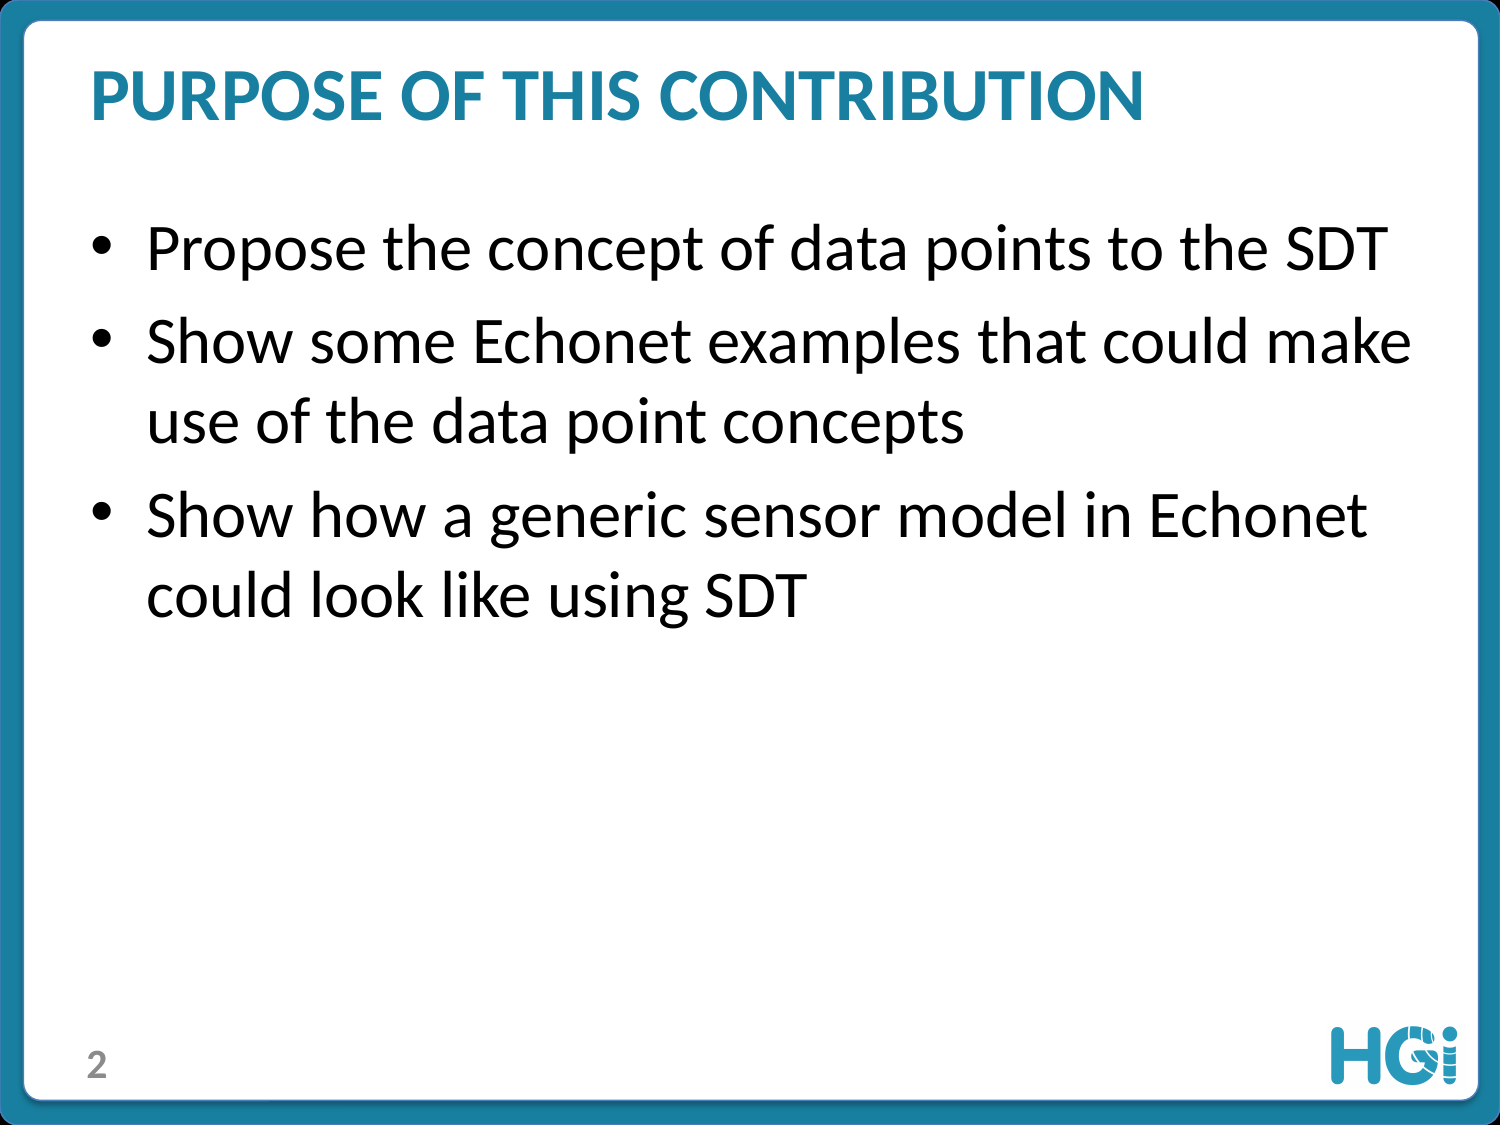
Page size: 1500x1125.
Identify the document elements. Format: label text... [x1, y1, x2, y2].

title Purpose of this contribution [75, 45, 1425, 196]
picture [1326, 1020, 1465, 1089]
text_box Propose the concept of data points to the SDT Show some Echonet examples that could make use of the data point concepts Show how a generic sensor model in Echonet could look like using SDT [74, 196, 1447, 1018]
